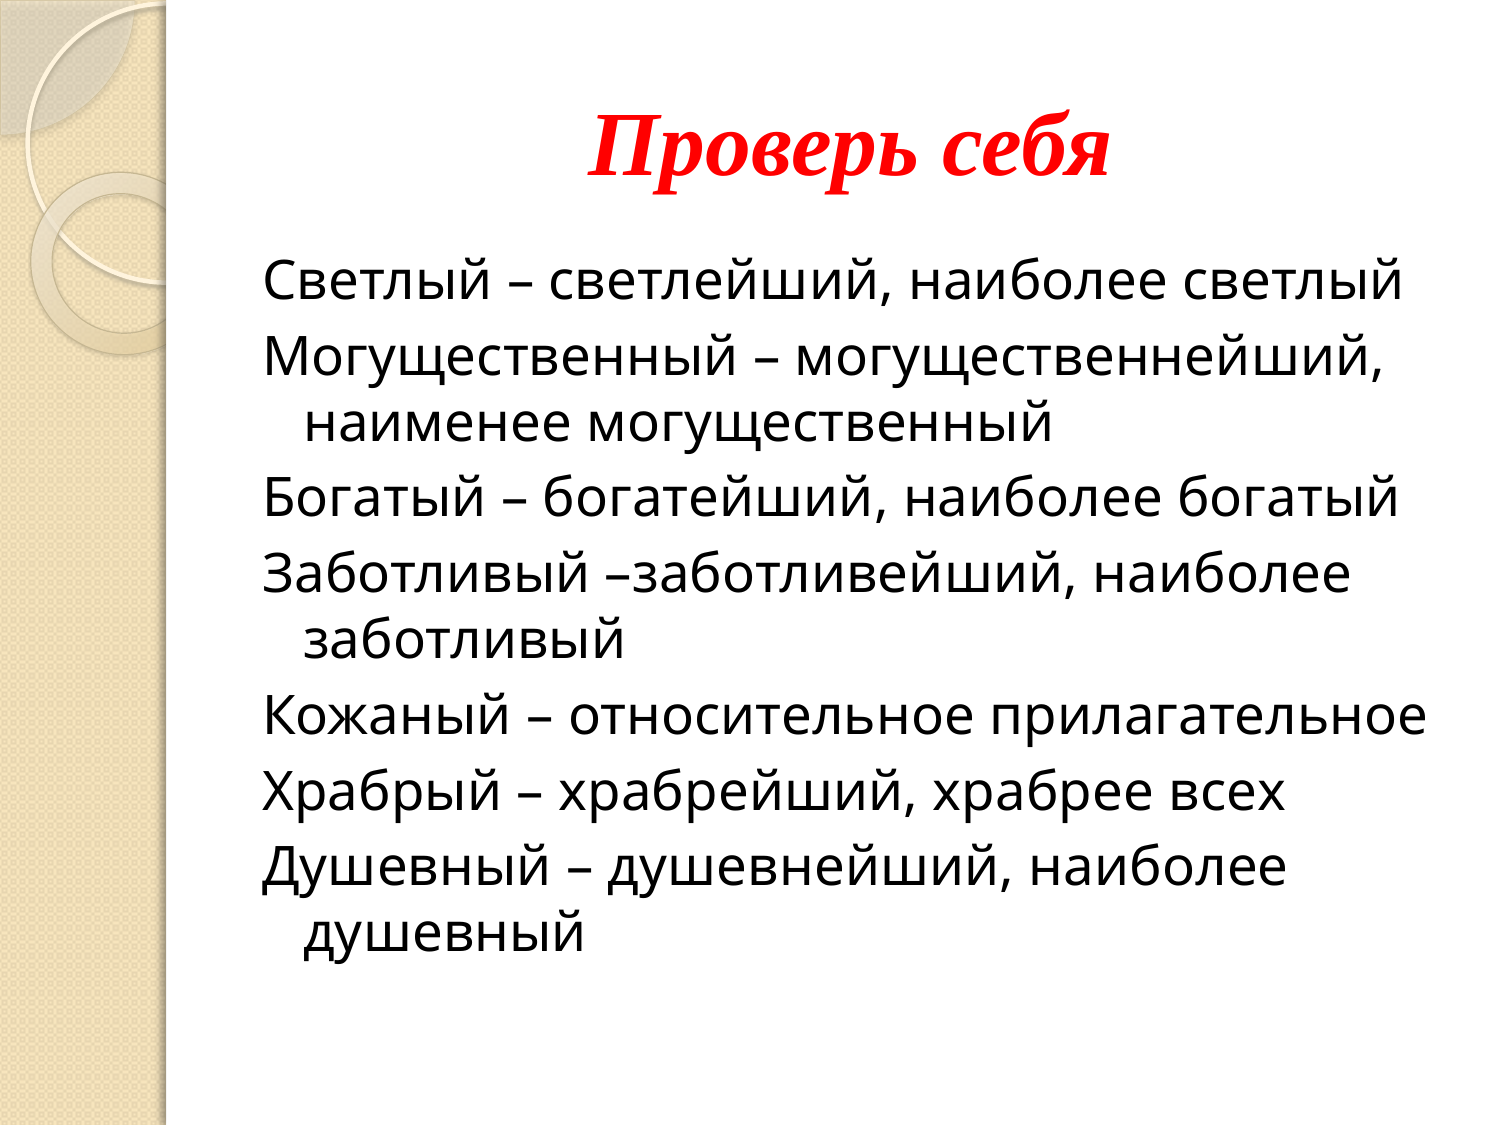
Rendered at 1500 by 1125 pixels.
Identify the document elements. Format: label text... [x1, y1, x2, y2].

list Светлый – светлейший, наиболее светлый Могущественный – могущественнейший, наименее могущественный Богатый – богатейший, наиболее богатый Заботливый –заботливейший, наиболее заботливый Кожаный – относительное прилагательное Храбрый – храбрейший, храбрее всех Душевный – душевнейший, наиболее душевный [235, 237, 1466, 1025]
title Проверь себя [235, 45, 1466, 233]
